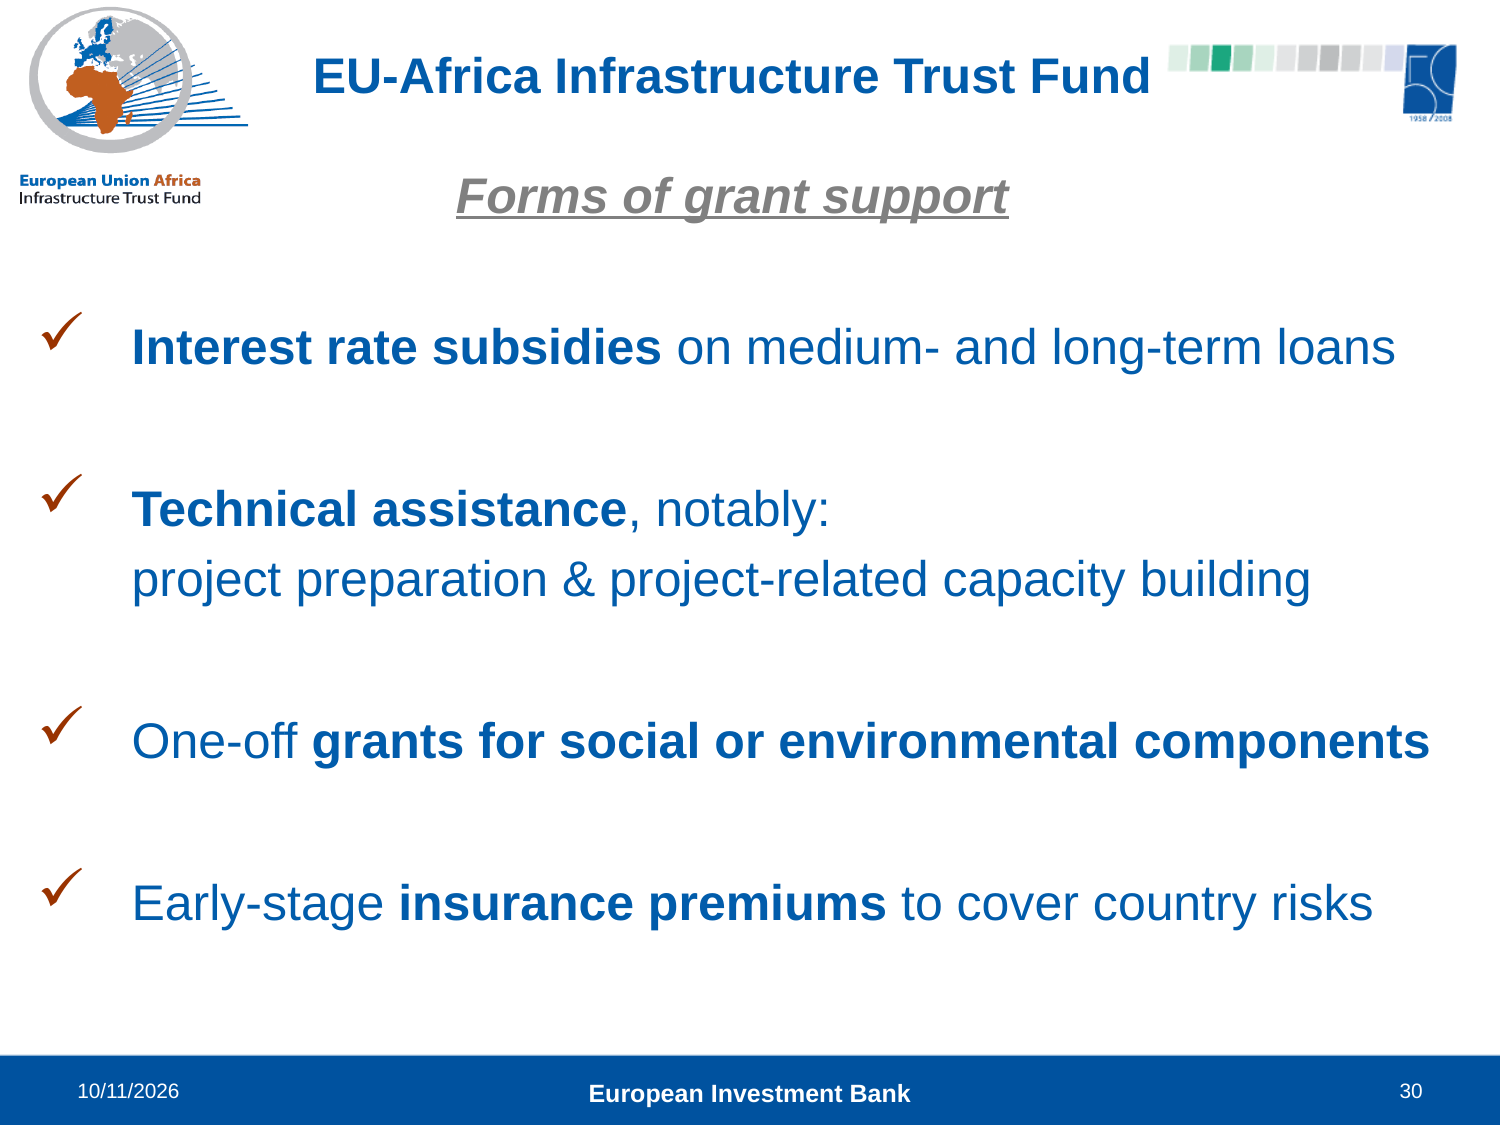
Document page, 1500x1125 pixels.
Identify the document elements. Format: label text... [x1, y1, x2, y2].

picture [0, 976, 1500, 1125]
footer European Investment Bank [229, 1070, 1271, 1125]
picture [0, 0, 266, 220]
list Interest rate subsidies on medium- and long-term loans Technical assistance, notably: project preparation & project-related capacity building One-off grants for social or environmental components Early-stage insurance premiums to cover country risks [0, 136, 1500, 976]
picture [1282, 0, 1500, 136]
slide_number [62, 1070, 226, 1125]
slide_number 30 [1274, 1070, 1438, 1125]
title EU-Africa Infrastructure Trust Fund Forms of grant support [182, 0, 1282, 268]
